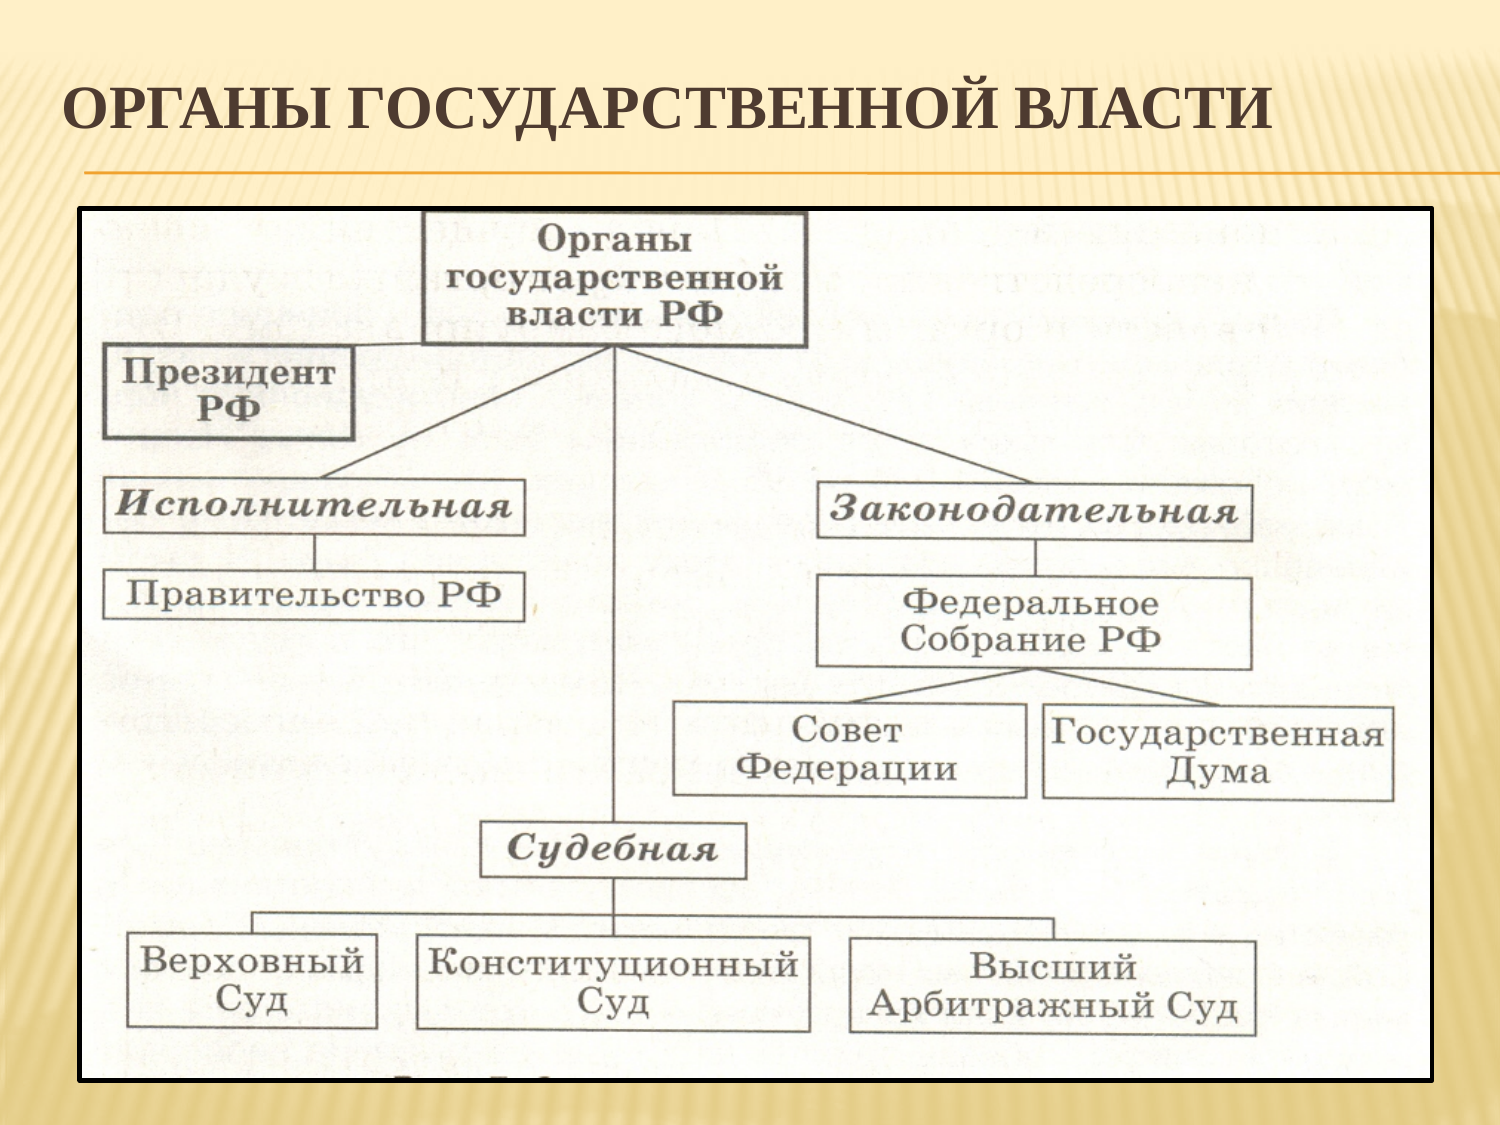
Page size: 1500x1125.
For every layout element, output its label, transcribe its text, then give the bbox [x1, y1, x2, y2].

title Органы государственной власти [46, 35, 1472, 173]
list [81, 210, 1430, 1079]
